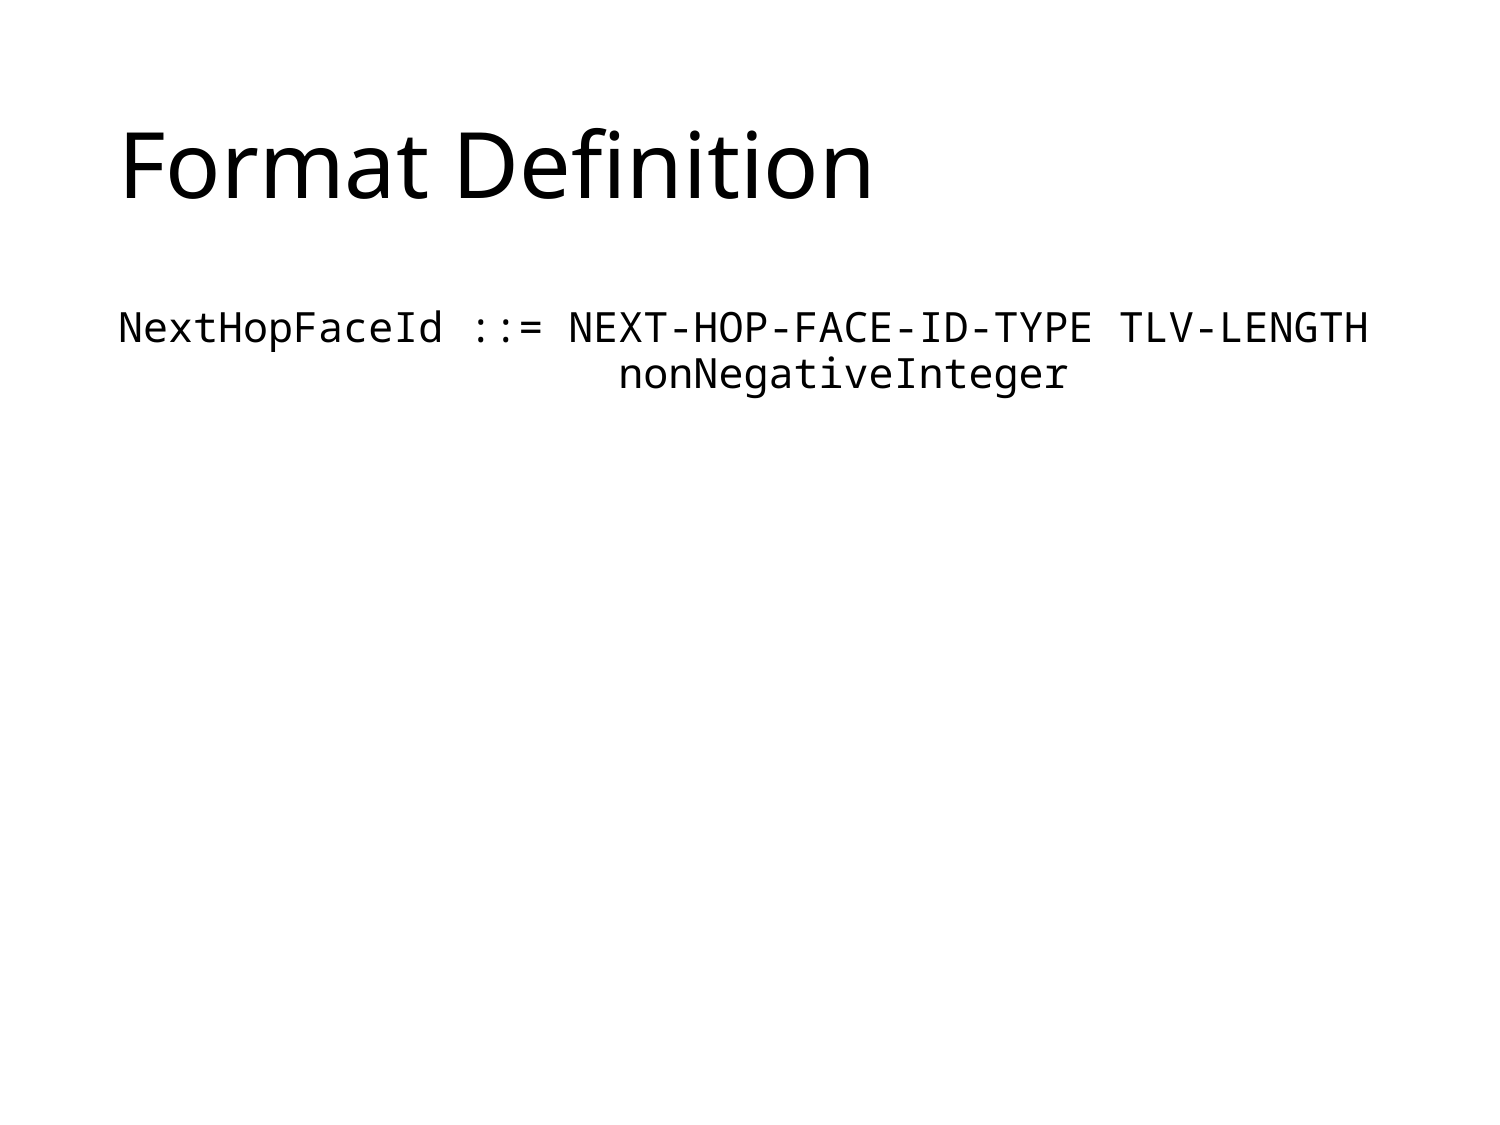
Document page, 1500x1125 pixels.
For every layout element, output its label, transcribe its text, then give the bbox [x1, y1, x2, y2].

title Format Definition [103, 59, 1397, 278]
list NextHopFaceId ::= NEXT-HOP-FACE-ID-TYPE TLV-LENGTH nonNegativeInteger [103, 299, 1397, 1014]
